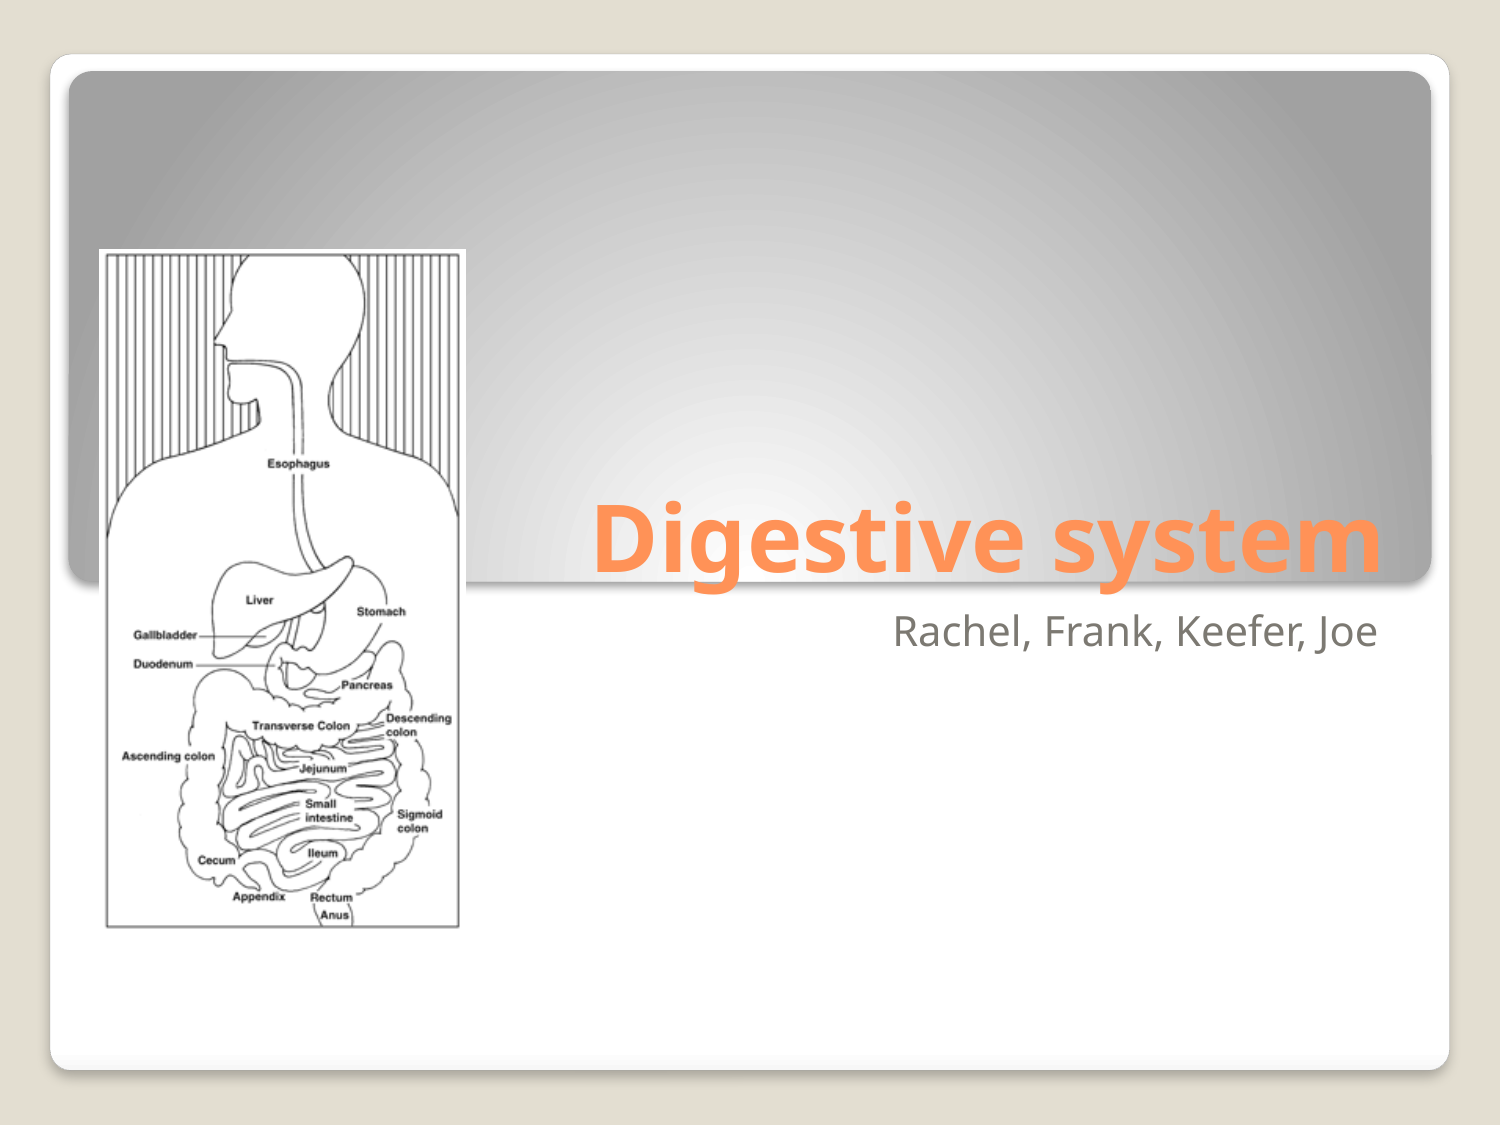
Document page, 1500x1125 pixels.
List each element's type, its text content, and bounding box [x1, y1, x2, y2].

title Digestive system [474, 298, 1394, 599]
picture [99, 249, 466, 935]
subtitle Rachel, Frank, Keefer, Joe [474, 604, 1394, 755]
